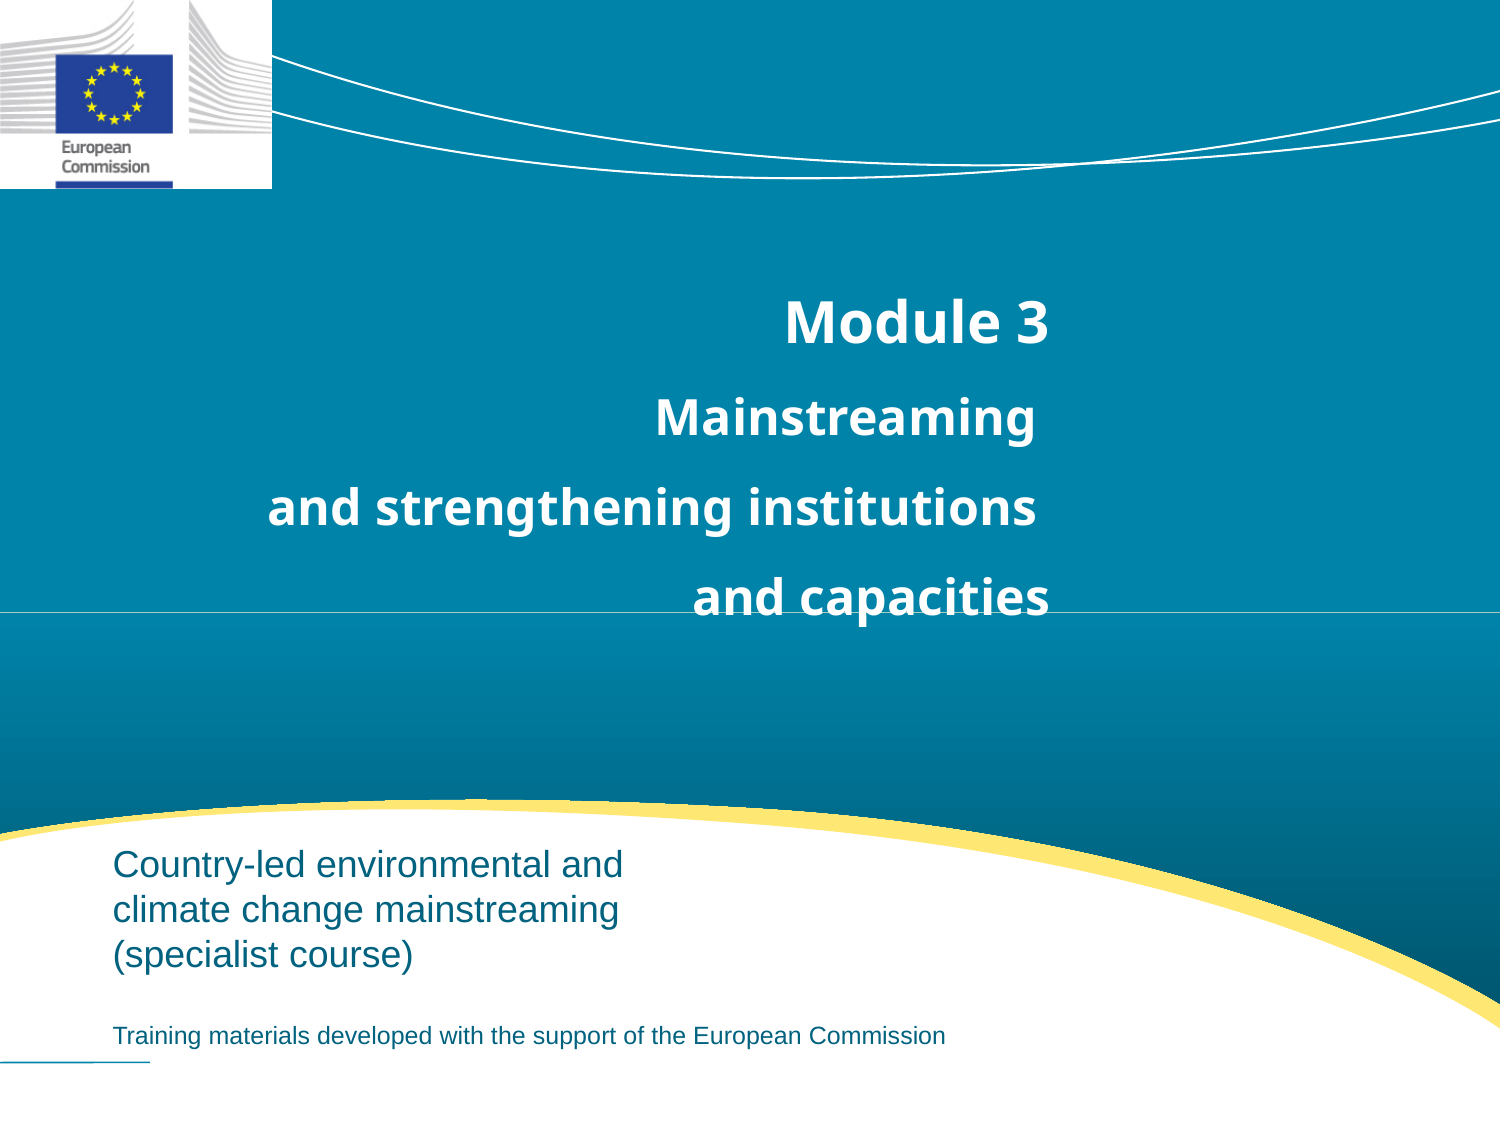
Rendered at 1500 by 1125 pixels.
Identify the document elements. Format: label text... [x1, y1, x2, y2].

text_box Country-led environmental and climate change mainstreaming (specialist course) [112, 862, 663, 974]
text_box Training materials developed with the support of the European Commission [112, 974, 1438, 1050]
picture [0, 0, 272, 188]
title Module 3 Mainstreaming and strengthening institutions and capacities [2, 187, 1051, 626]
